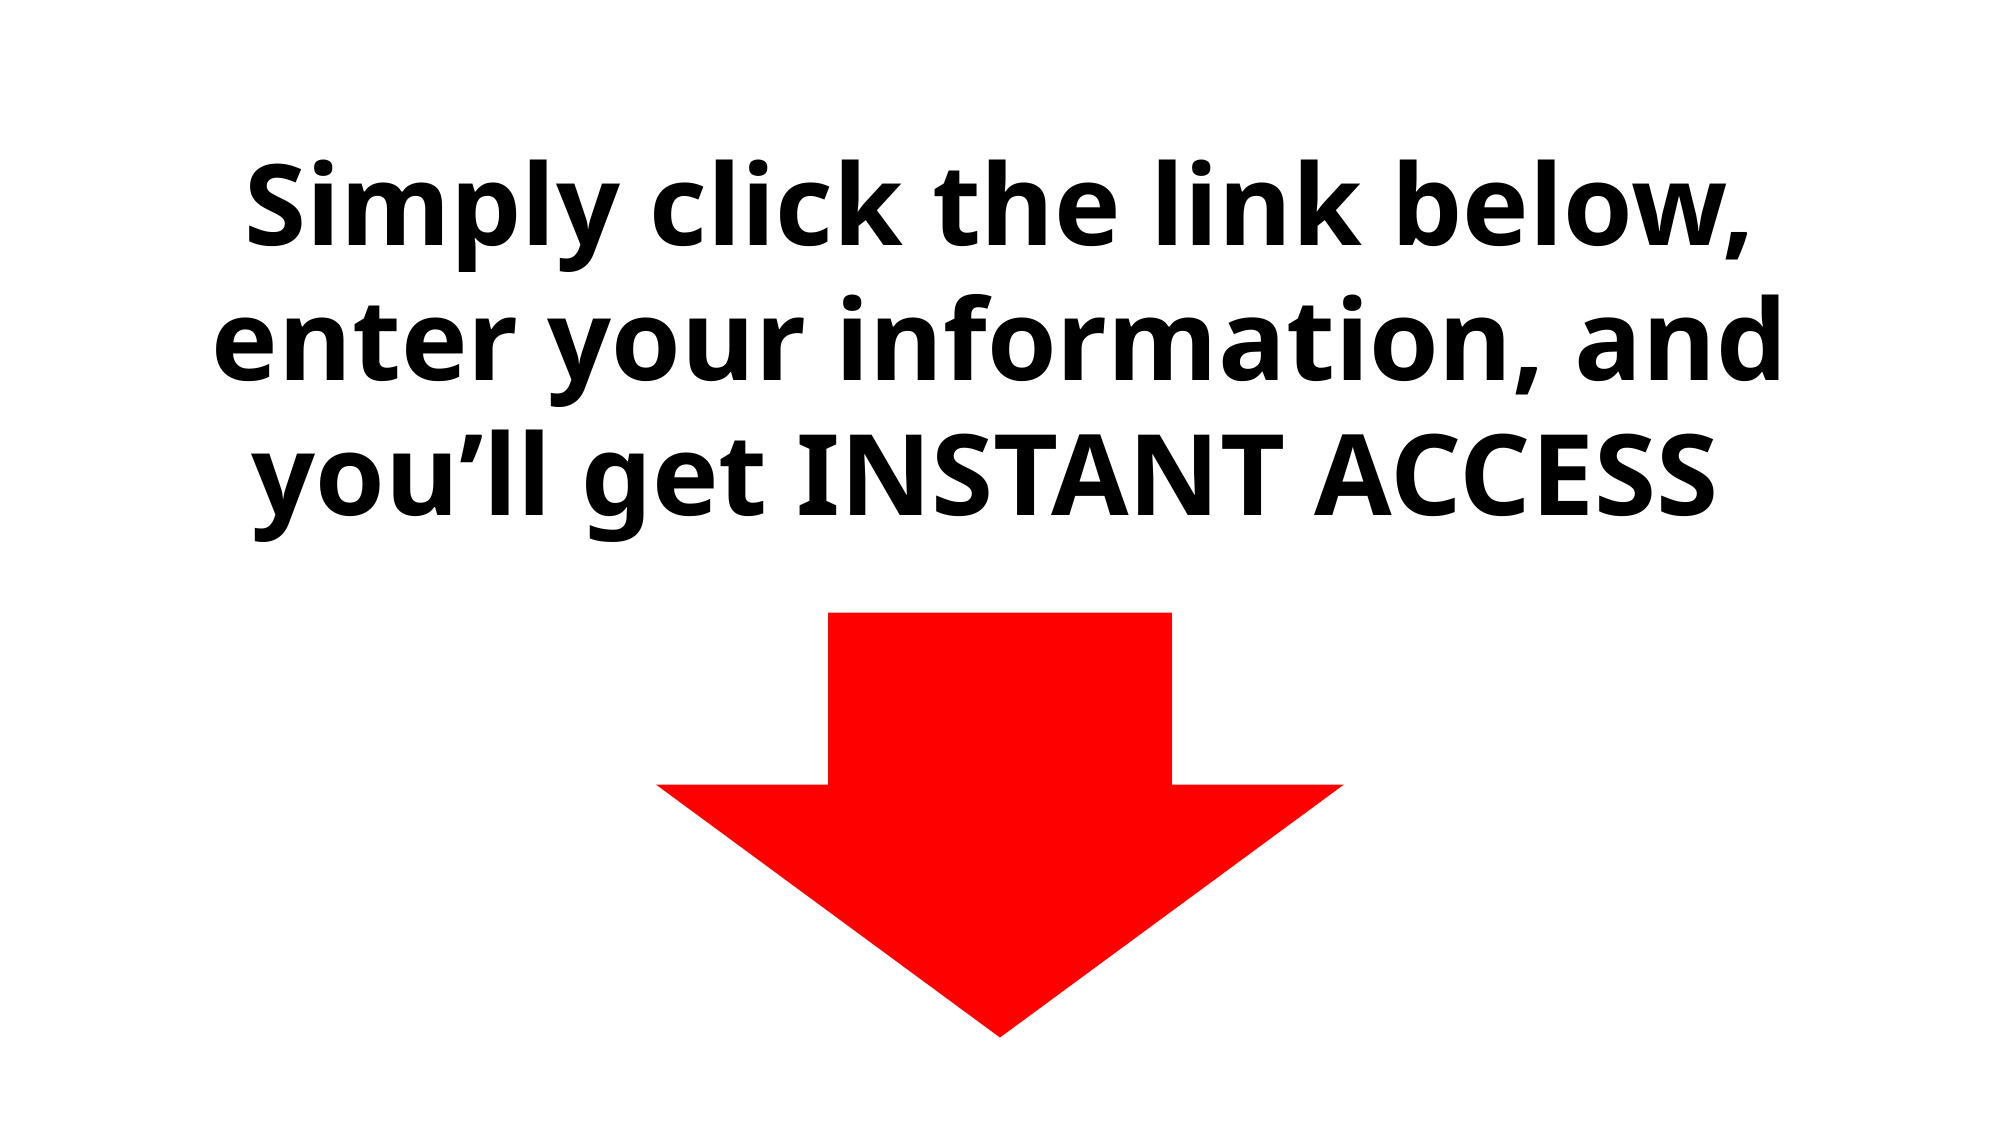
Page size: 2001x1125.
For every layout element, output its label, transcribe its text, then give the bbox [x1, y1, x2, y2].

text_box [654, 610, 1346, 1040]
text_box Simply click the link below, enter your information, and you’ll get INSTANT ACCESS [118, 125, 1882, 546]
